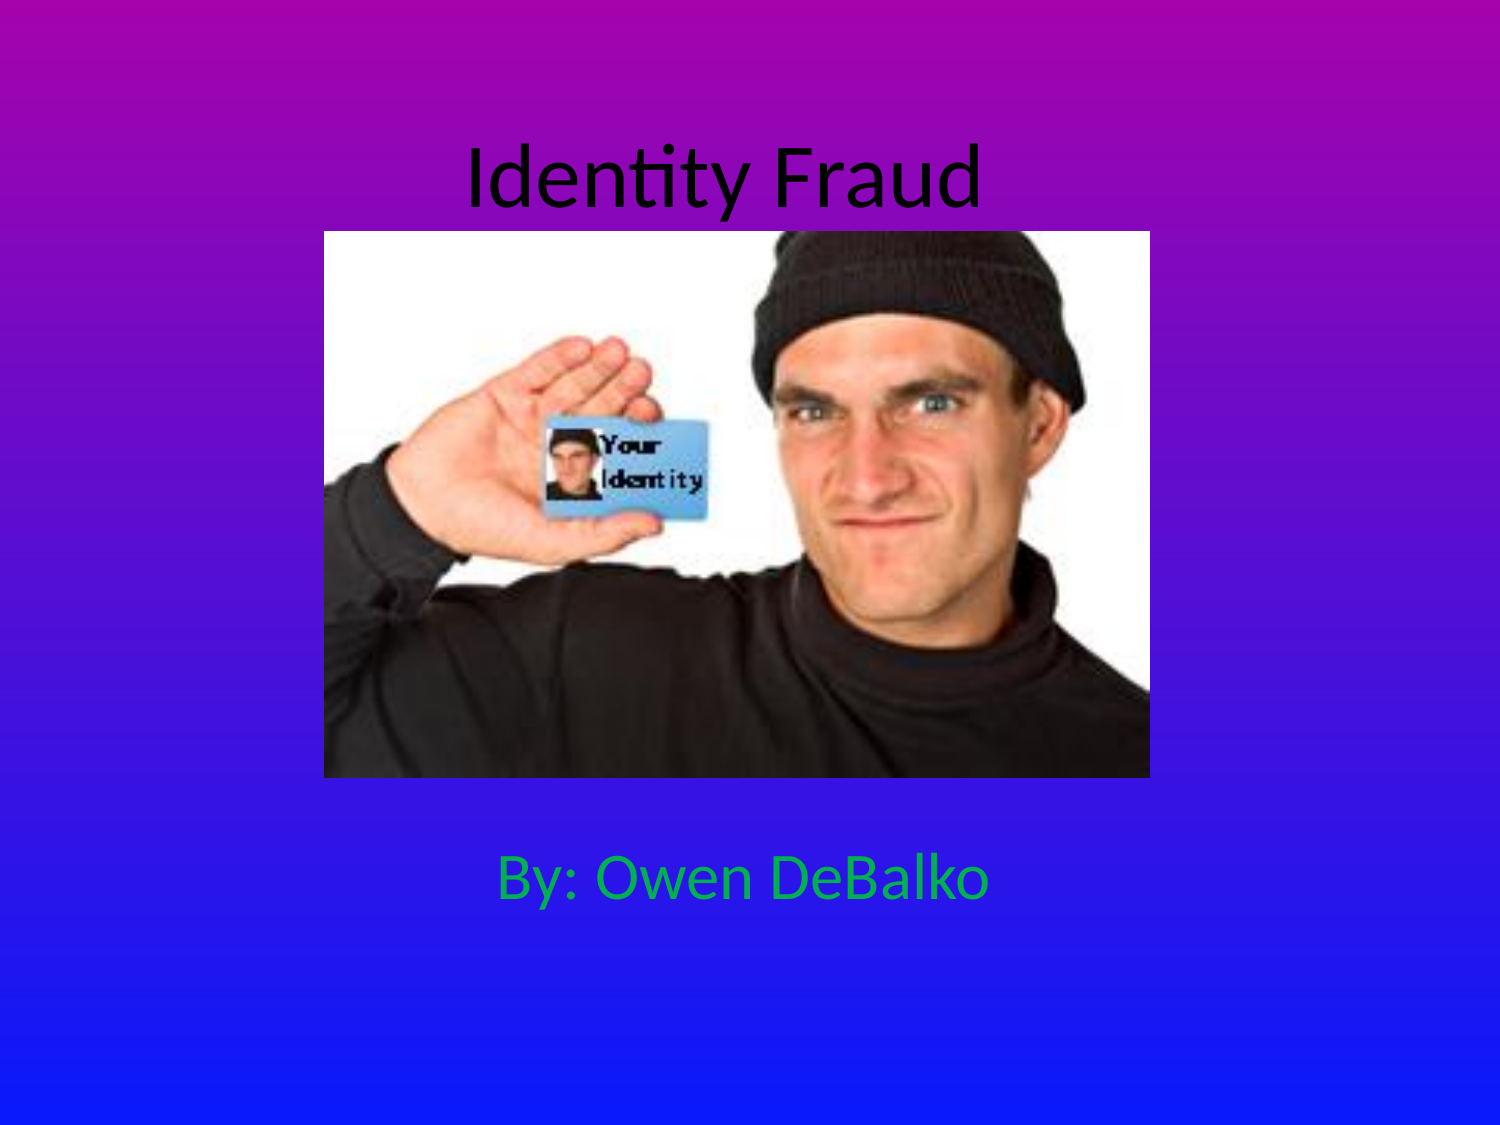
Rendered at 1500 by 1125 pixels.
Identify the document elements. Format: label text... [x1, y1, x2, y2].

subtitle By: Owen DeBalko [218, 825, 1269, 1113]
picture [324, 231, 1151, 778]
title Identity Fraud [87, 50, 1363, 292]
